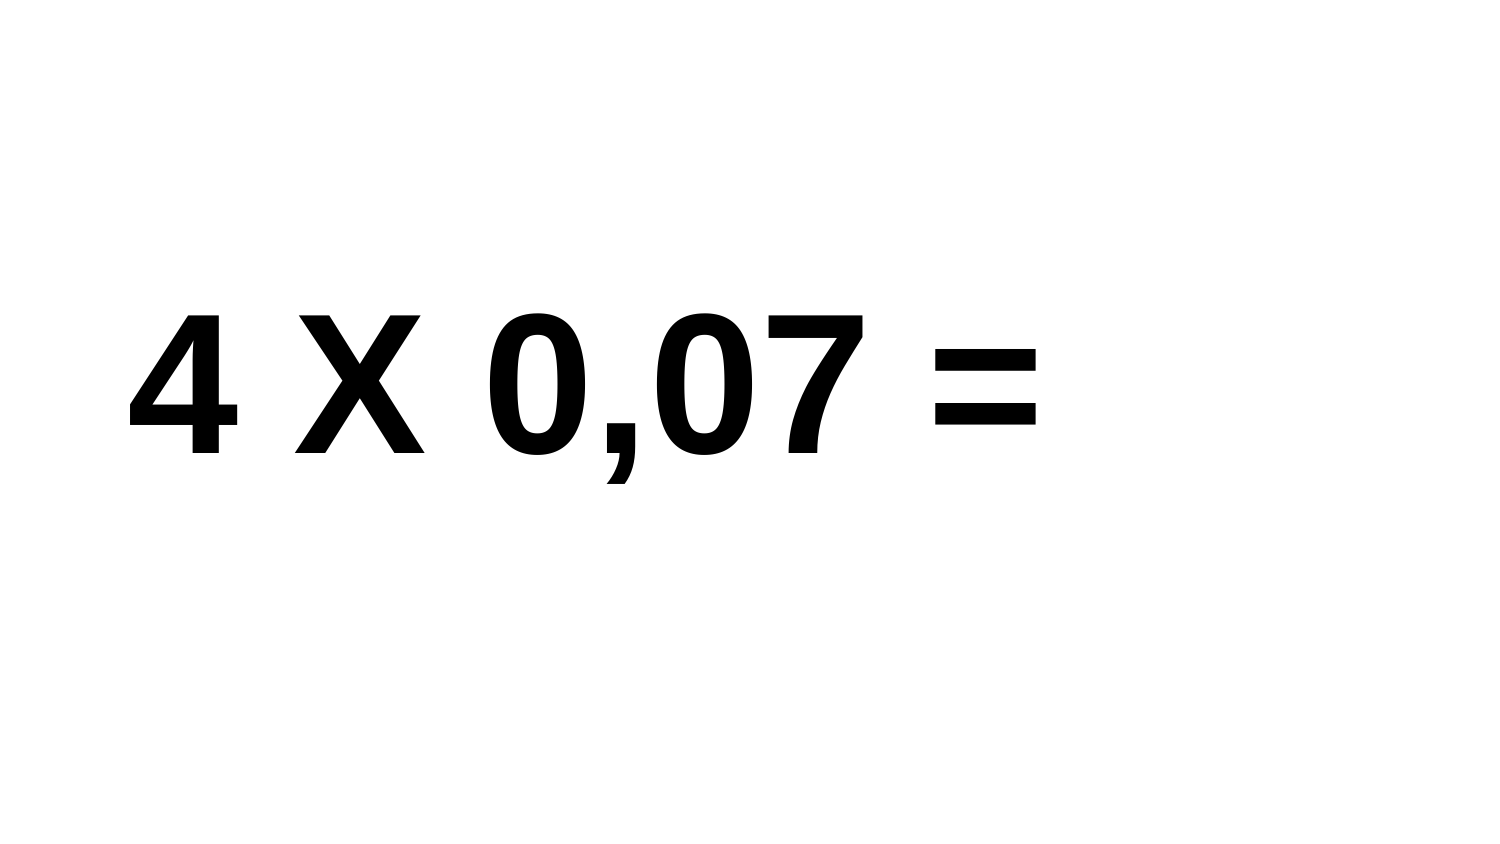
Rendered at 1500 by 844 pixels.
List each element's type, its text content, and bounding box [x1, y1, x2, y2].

text_box 4 X 0,07 = [112, 318, 1388, 509]
